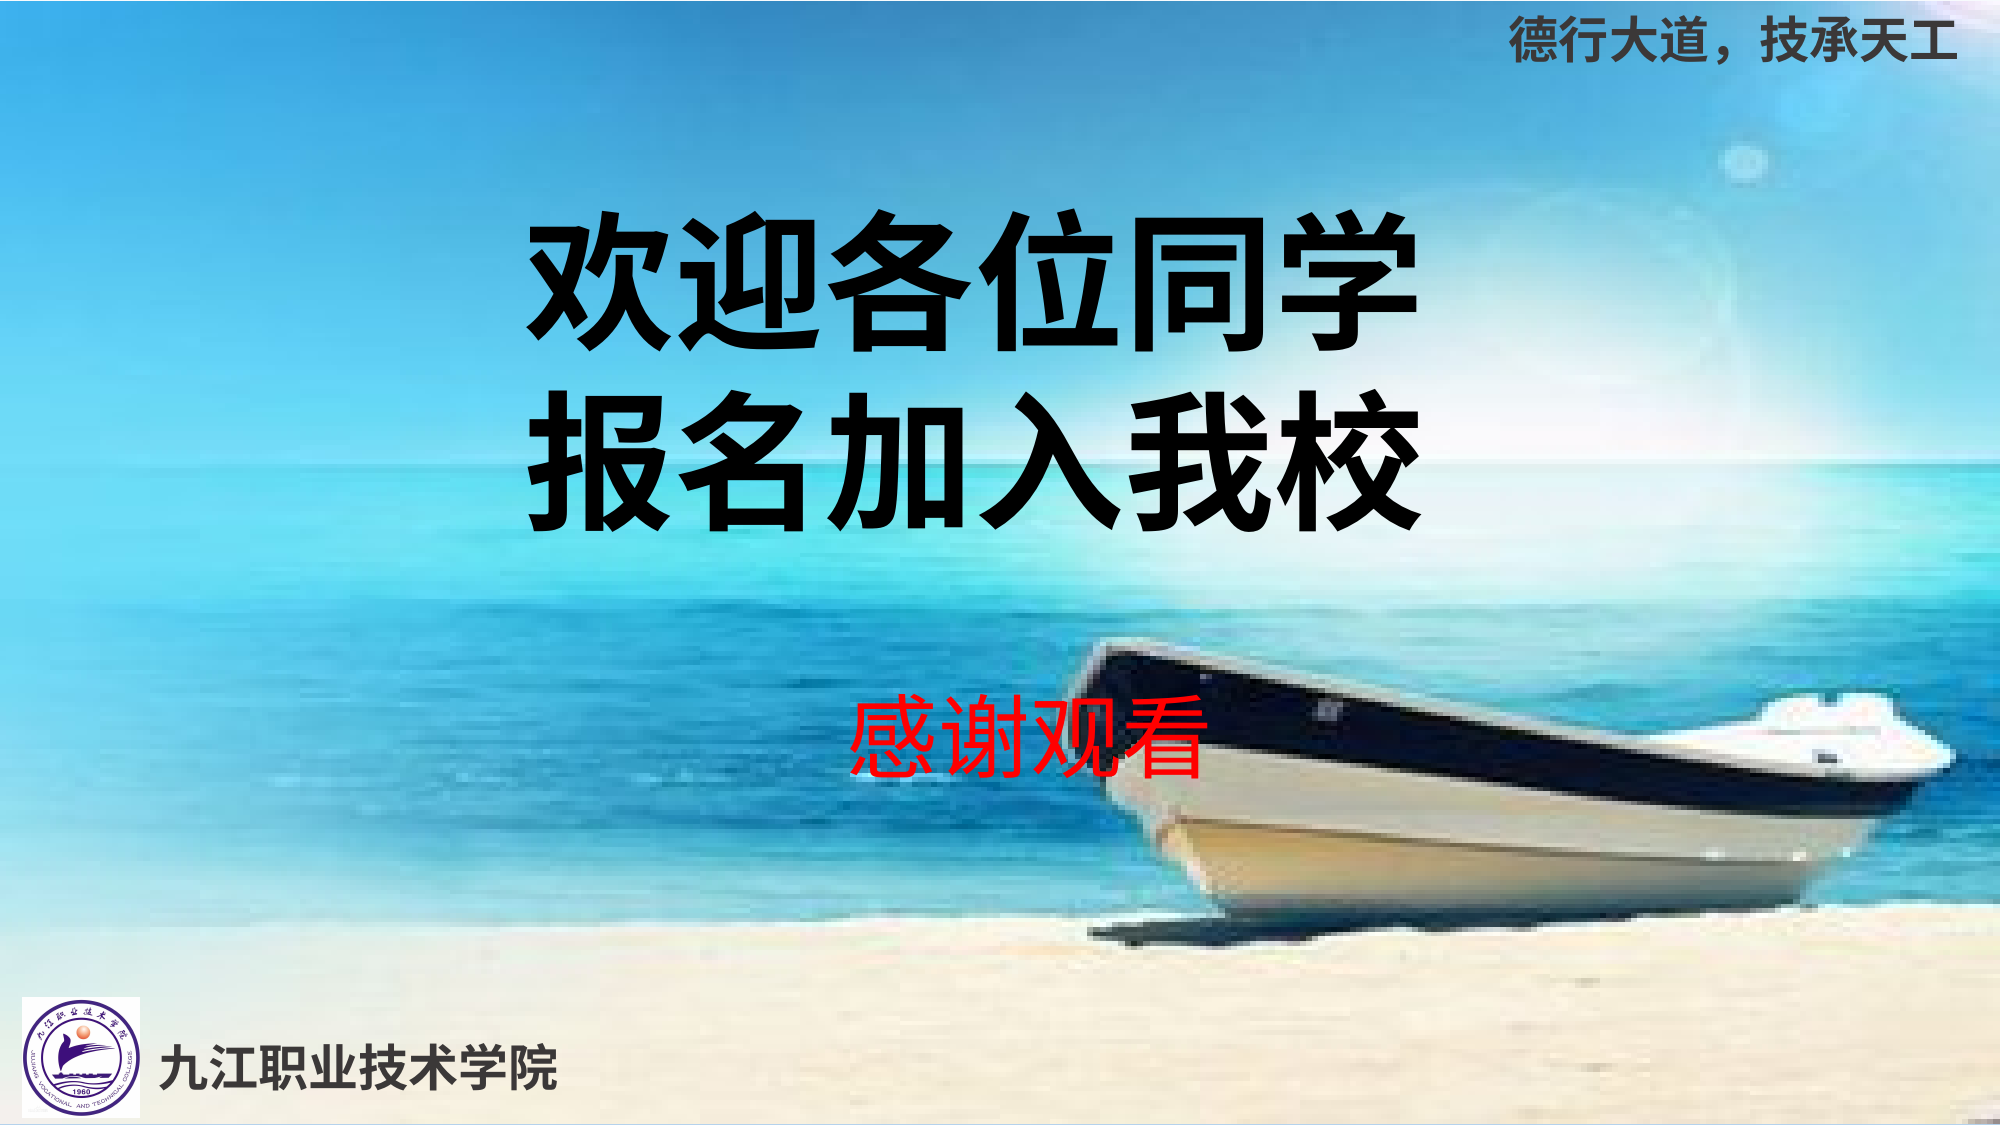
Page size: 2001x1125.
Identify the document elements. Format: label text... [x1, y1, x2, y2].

list 感谢观看 [167, 685, 1893, 932]
footer 九江职业技术学院 [98, 1042, 619, 1103]
picture [0, 1, 2000, 1124]
text_box 欢迎各位同学 报名加入我校 [55, 180, 1893, 556]
